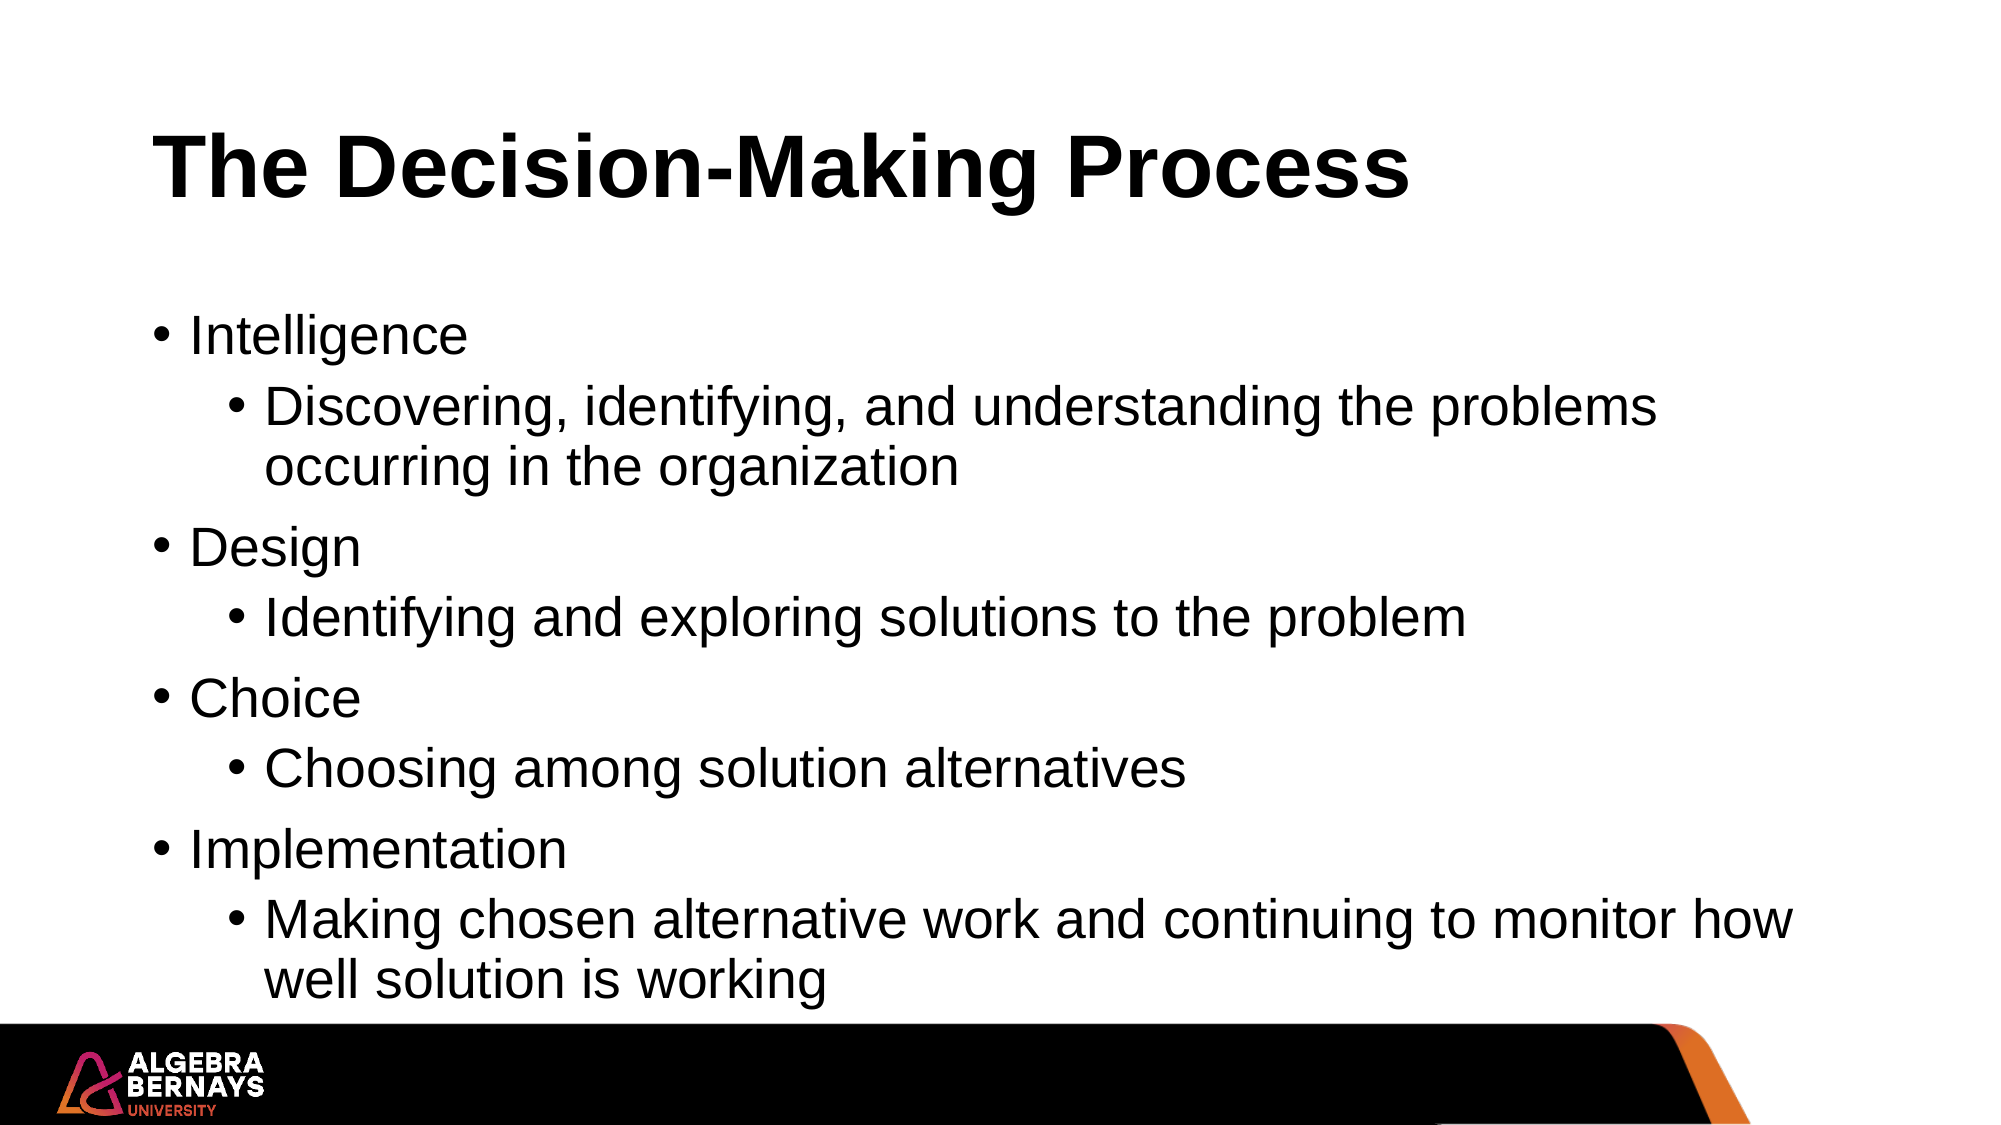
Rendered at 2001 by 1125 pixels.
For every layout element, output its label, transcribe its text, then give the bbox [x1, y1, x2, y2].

title The Decision-Making Process [137, 67, 1863, 271]
picture [0, 1023, 1958, 1125]
list Intelligence Discovering, identifying, and understanding the problems occurring in the organization Design Identifying and exploring solutions to the problem Choice Choosing among solution alternatives Implementation Making chosen alternative work and continuing to monitor how well solution is working [137, 299, 1863, 1019]
